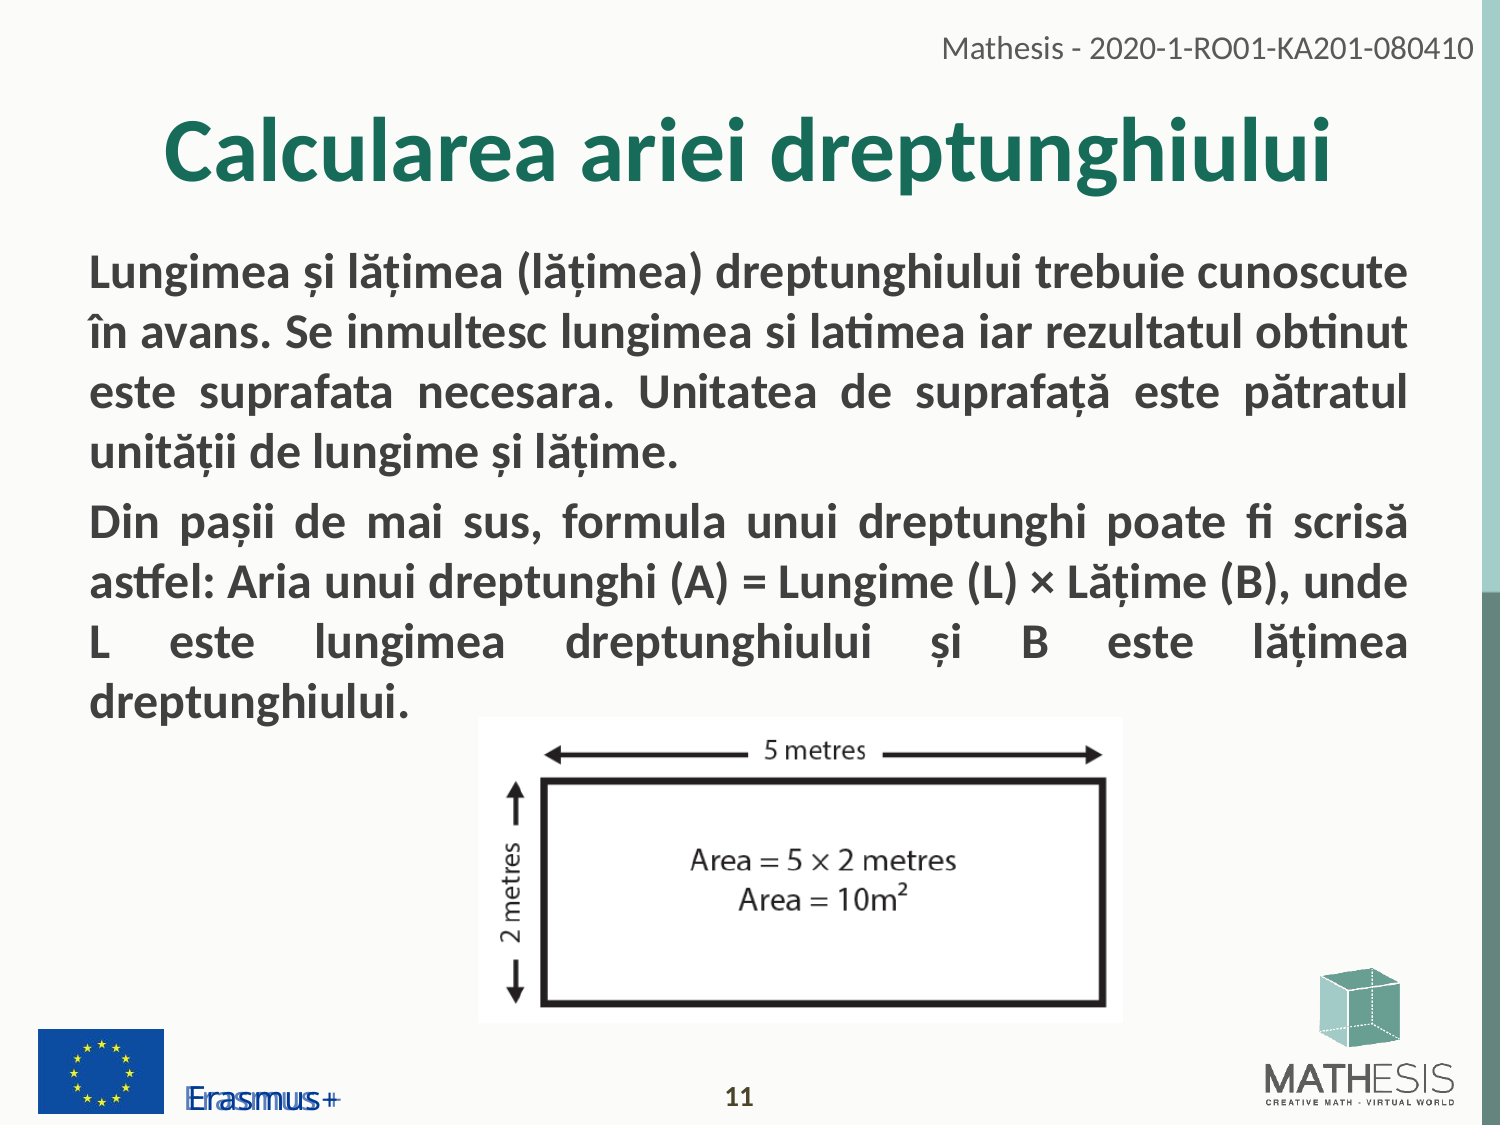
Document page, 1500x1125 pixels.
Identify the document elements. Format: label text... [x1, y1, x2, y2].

picture [38, 1029, 164, 1114]
list Lungimea și lățimea (lățimea) dreptunghiului trebuie cunoscute în avans. Se inmultesc lungimea si latimea iar rezultatul obtinut este suprafata necesara. Unitatea de suprafață este pătratul unității de lungime și lățime. Din pașii de mai sus, formula unui dreptunghi poate fi scrisă astfel: Aria unui dreptunghi (A) = Lungime (L) × Lățime (B), unde L este lungimea dreptunghiului și B este lățimea dreptunghiului. [75, 231, 1425, 974]
title Calcularea ariei dreptunghiului [75, 82, 1425, 220]
picture [478, 717, 1124, 1023]
